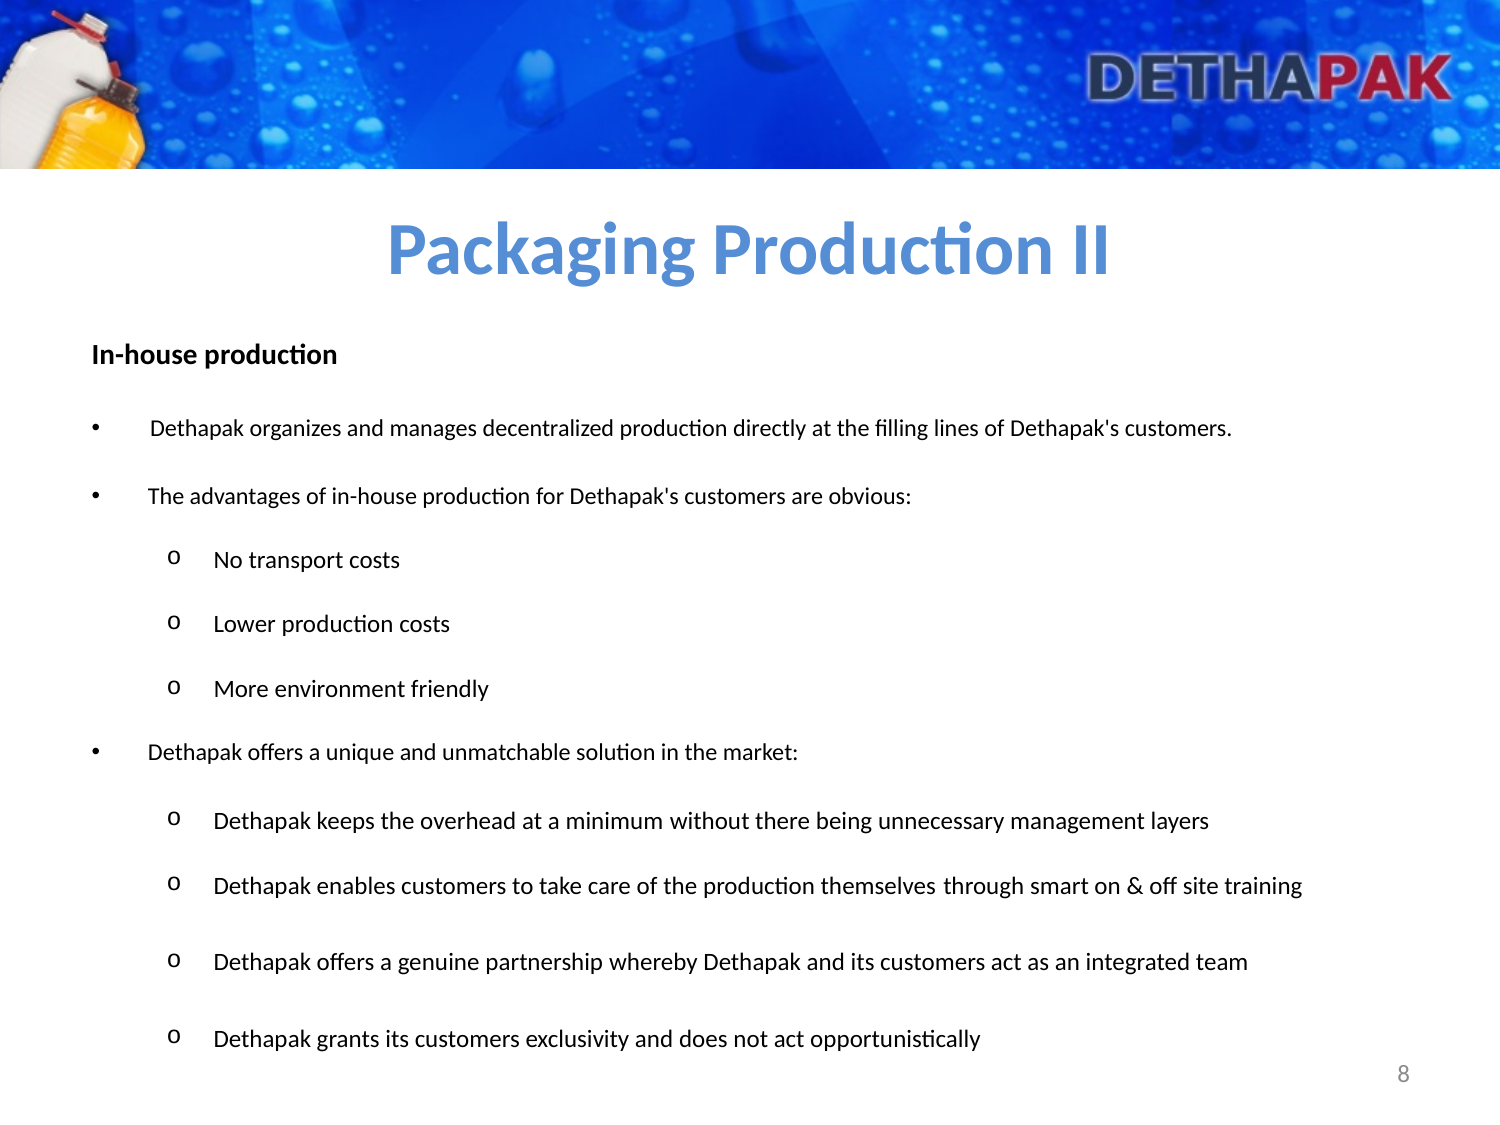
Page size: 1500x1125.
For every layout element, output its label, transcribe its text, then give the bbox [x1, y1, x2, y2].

slide_number 8 [1074, 1042, 1425, 1103]
title Packaging Production II [75, 177, 1425, 339]
picture [0, 0, 1500, 169]
list In-house production Dethapak organizes and manages decentralized production directly at the filling lines of Dethapak's customers. The advantages of in-house production for Dethapak's customers are obvious: No transport costs Lower production costs More environment friendly Dethapak offers a unique and unmatchable solution in the market: Dethapak keeps the overhead at a minimum without there being unnecessary management layers Dethapak enables customers to take care of the production themselves through smart on & off site training Dethapak offers a genuine partnership whereby Dethapak and its customers act as an integrated team Dethapak grants its customers exclusivity and does not act opportunistically [76, 327, 1427, 1071]
